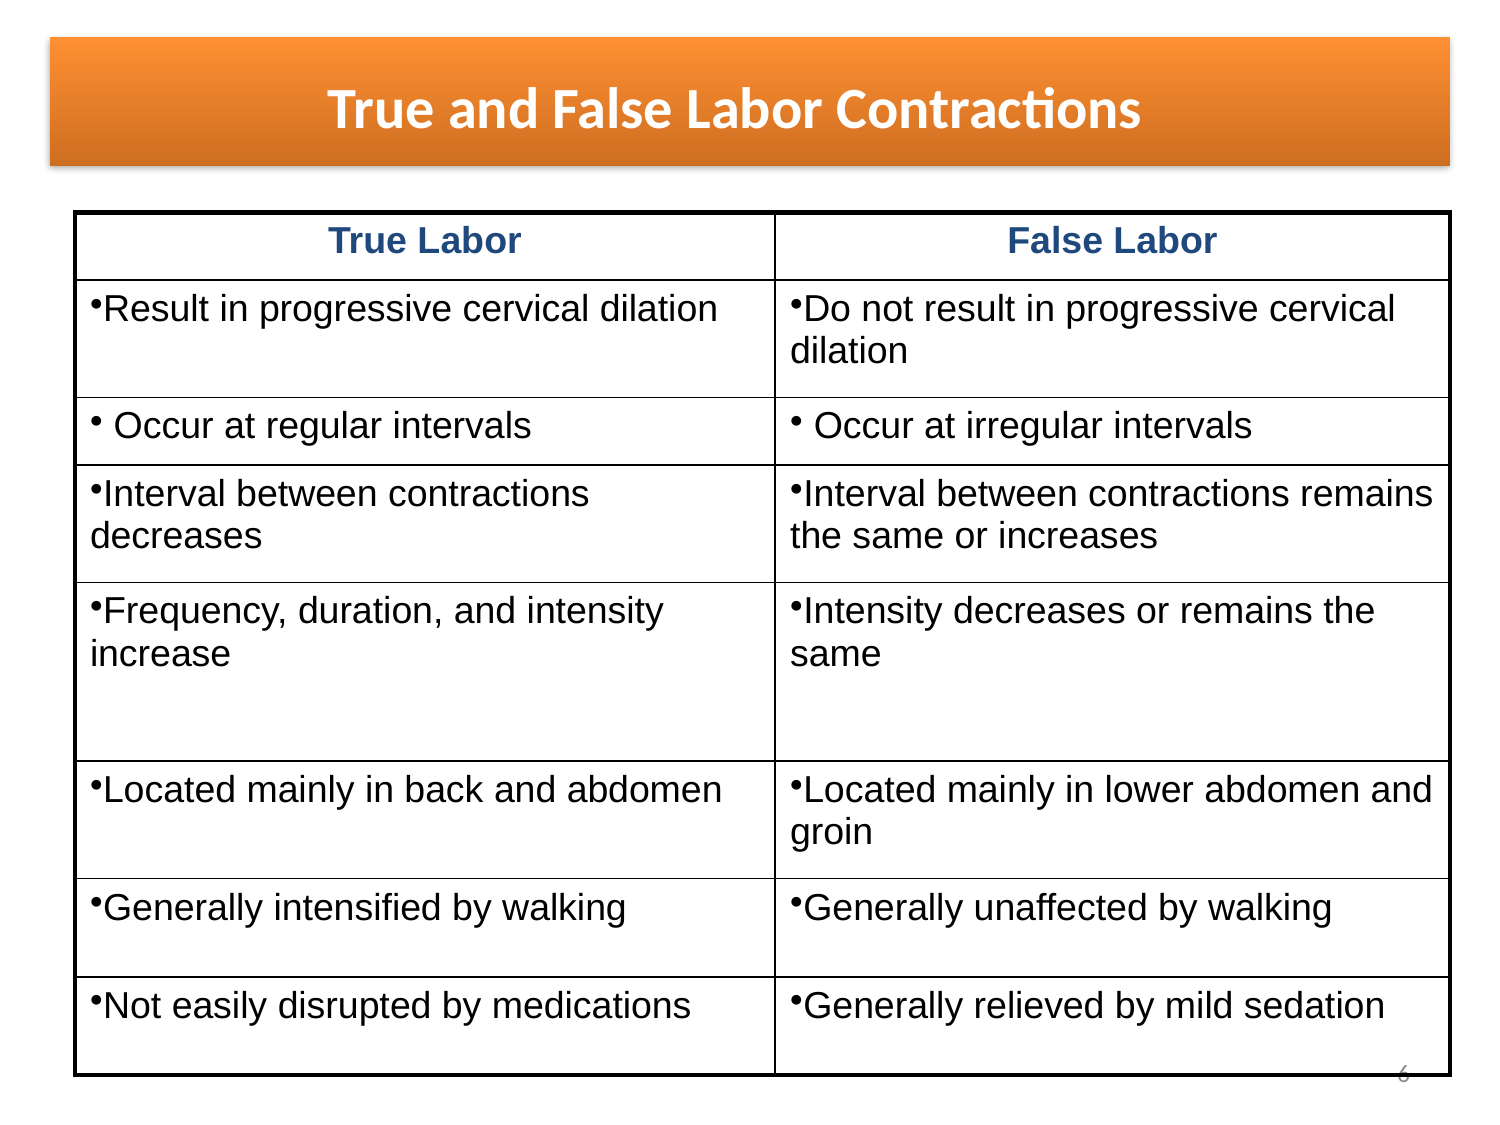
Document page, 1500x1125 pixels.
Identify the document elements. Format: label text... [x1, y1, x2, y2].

table_cell Generally relieved by mild sedation [776, 978, 1448, 1073]
table_cell Result in progressive cervical dilation [77, 281, 774, 397]
table_cell Frequency, duration, and intensity increase [77, 583, 774, 760]
table_cell Do not result in progressive cervical dilation [776, 281, 1448, 397]
table_cell Generally intensified by walking [77, 879, 774, 976]
table_cell Intensity decreases or remains the same [776, 583, 1448, 760]
table_cell Interval between contractions decreases [77, 466, 774, 582]
table_cell Located mainly in lower abdomen and groin [776, 762, 1448, 878]
table_cell Located mainly in back and abdomen [77, 762, 774, 878]
table_header True Labor [77, 215, 774, 279]
slide_number 6 [1074, 1042, 1425, 1103]
table_cell Interval between contractions remains the same or increases [776, 466, 1448, 582]
table_cell Generally unaffected by walking [776, 879, 1448, 976]
table_header False Labor [776, 215, 1448, 279]
table_cell Occur at regular intervals [77, 398, 774, 464]
title True and False Labor Contractions [50, 37, 1450, 166]
table_cell Occur at irregular intervals [776, 398, 1448, 464]
table_cell Not easily disrupted by medications [77, 978, 774, 1073]
